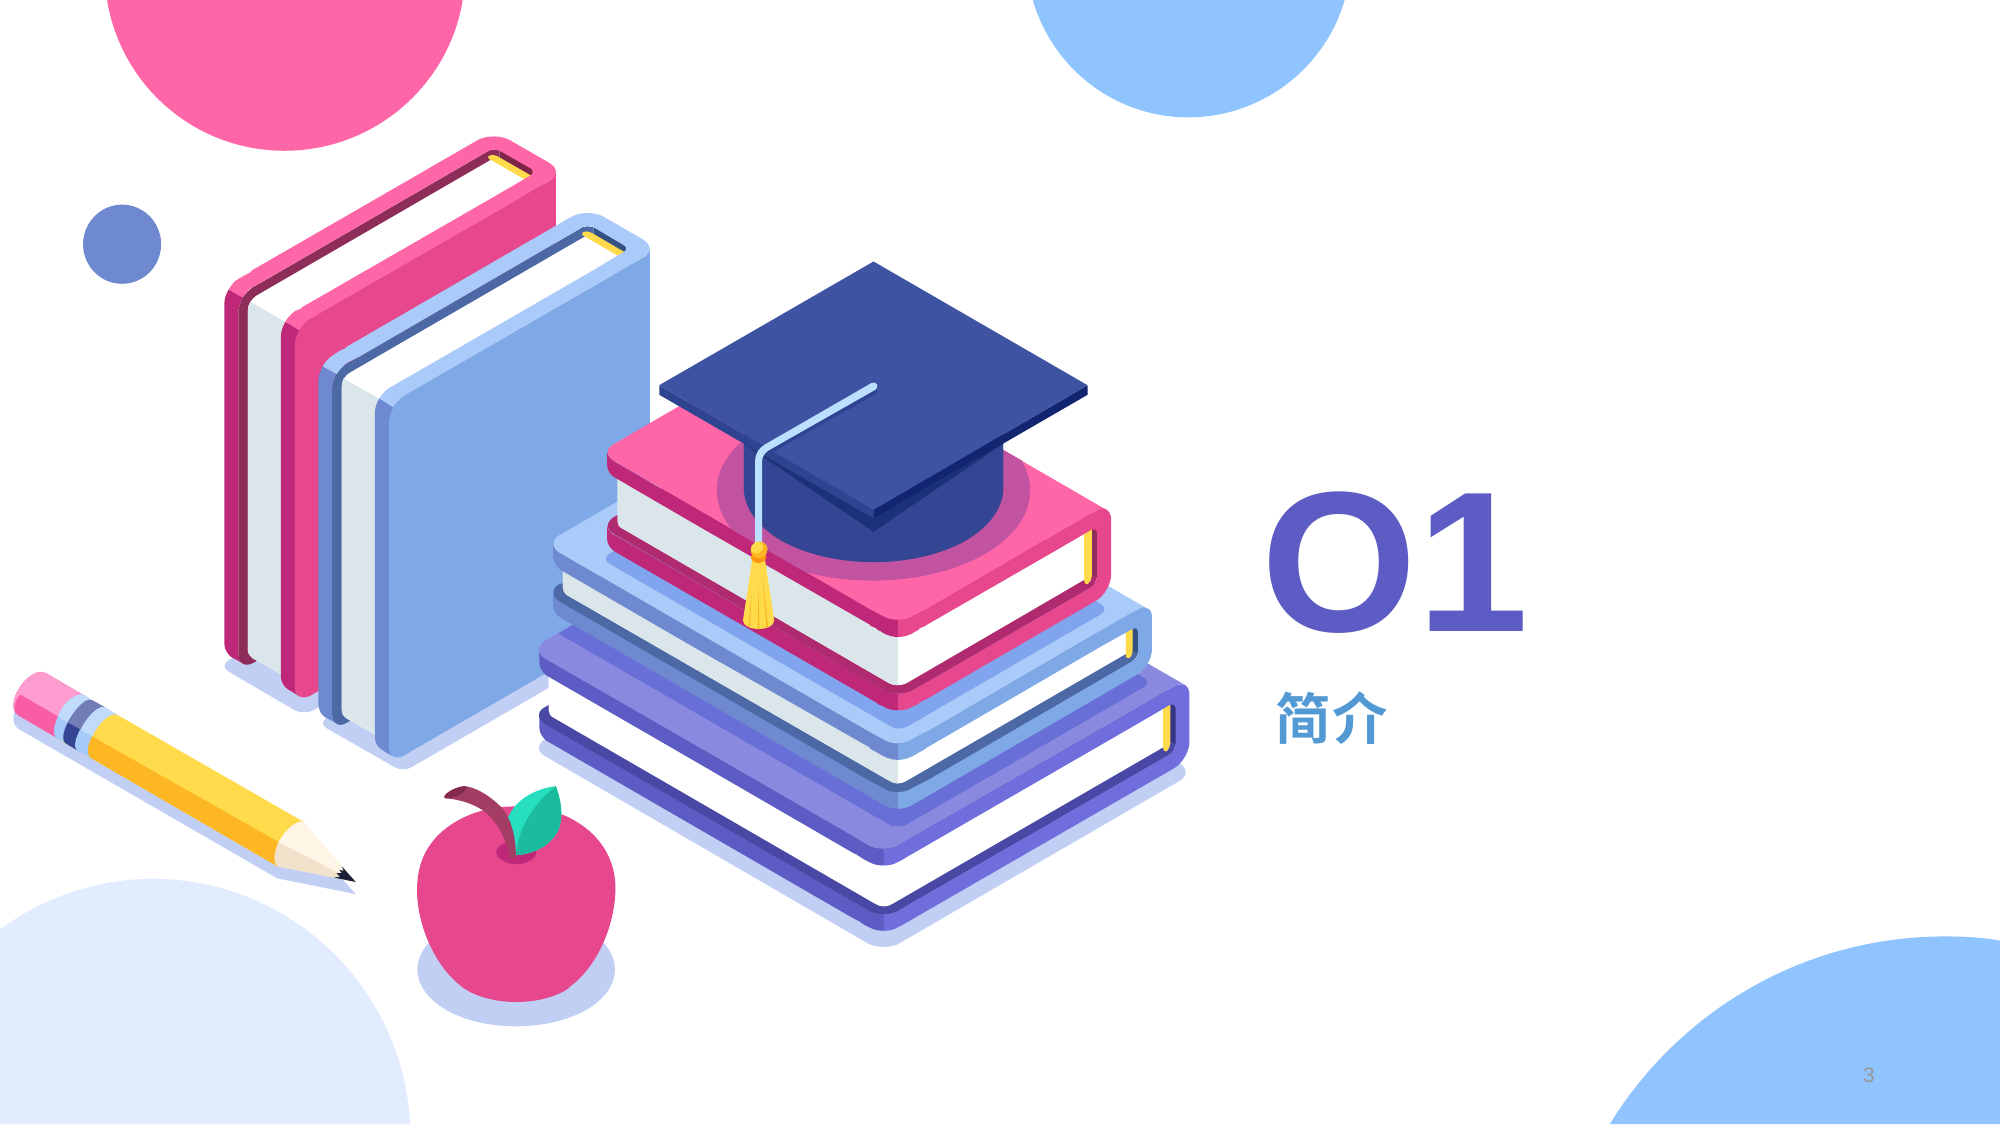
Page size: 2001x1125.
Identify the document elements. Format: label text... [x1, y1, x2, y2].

text_box O1 [1247, 424, 1781, 642]
slide_number 3 [1452, 1056, 1890, 1092]
title 简介 [1259, 602, 1890, 759]
